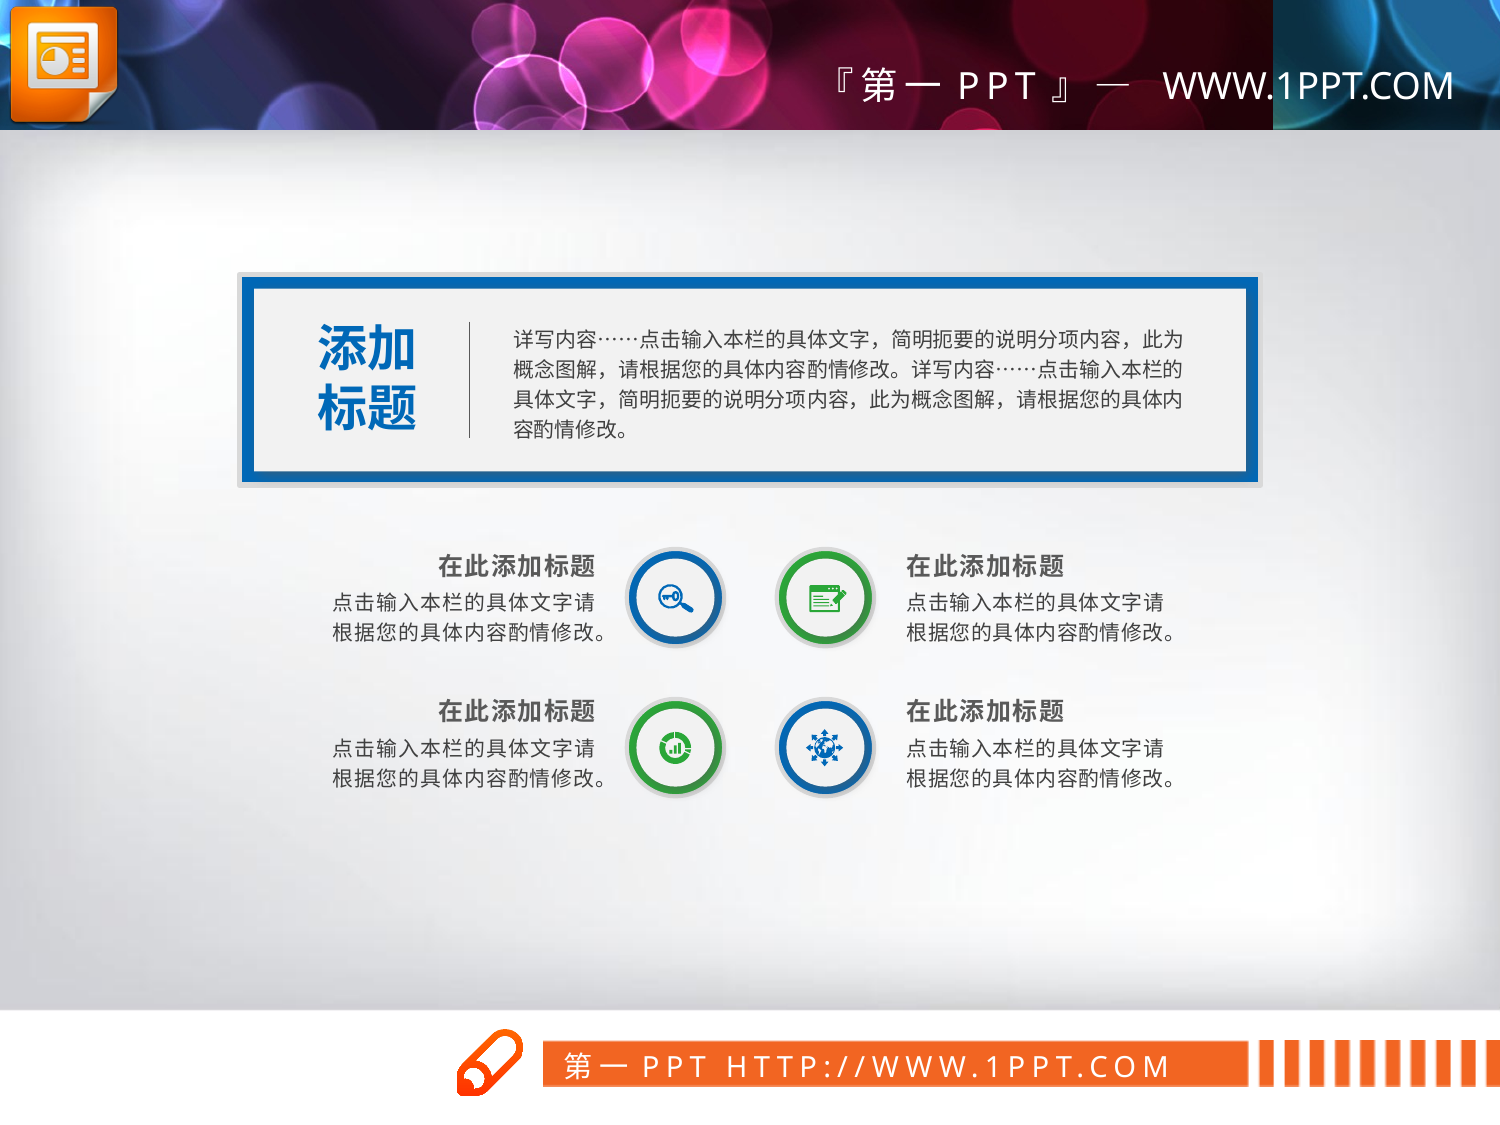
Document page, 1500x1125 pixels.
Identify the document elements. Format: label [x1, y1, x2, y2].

text_box [776, 548, 875, 647]
text_box [891, 687, 1180, 799]
text_box [317, 687, 611, 799]
picture [0, 0, 1500, 1012]
text_box [809, 584, 848, 613]
picture [543, 1040, 1500, 1087]
text_box [626, 698, 725, 797]
text_box [317, 542, 611, 654]
text_box [238, 274, 1261, 486]
text_box [891, 542, 1180, 654]
text_box [656, 582, 695, 614]
text_box [776, 698, 875, 797]
text_box [805, 728, 844, 767]
text_box [656, 731, 692, 765]
text_box [626, 548, 725, 647]
